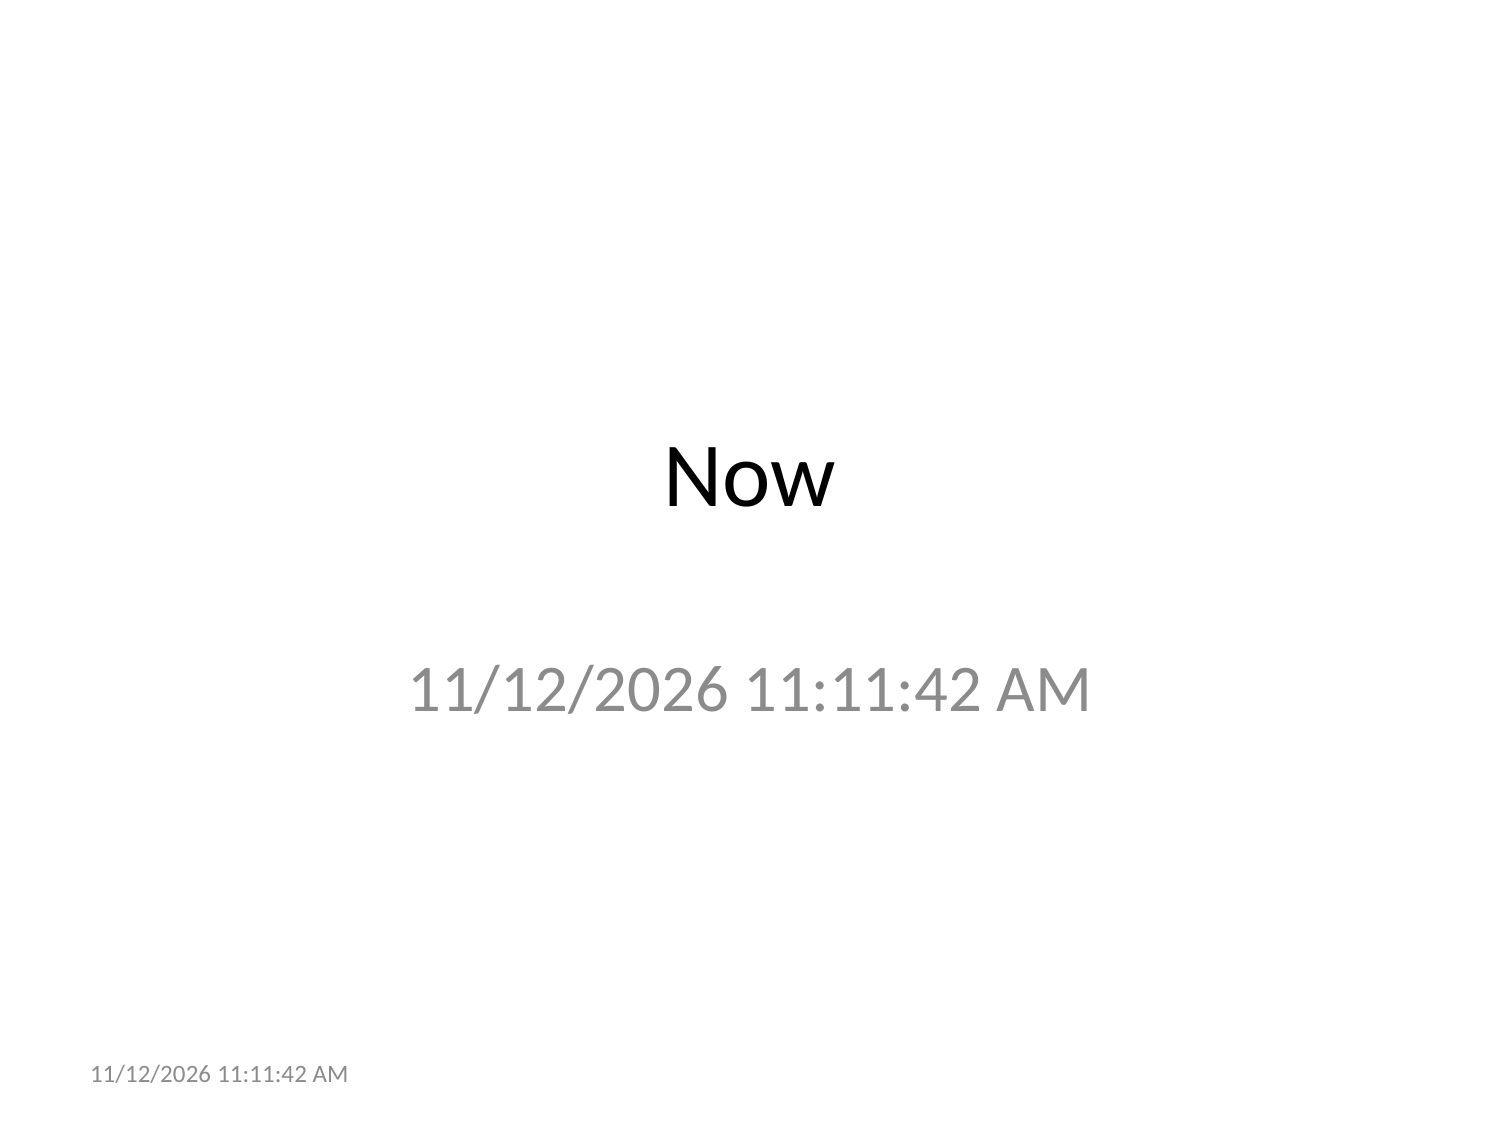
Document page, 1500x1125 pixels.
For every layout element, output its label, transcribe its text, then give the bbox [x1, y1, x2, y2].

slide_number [75, 1042, 425, 1103]
subtitle 2011-12-19 10:20:04 AM [225, 637, 1275, 925]
title Now [112, 349, 1388, 591]
